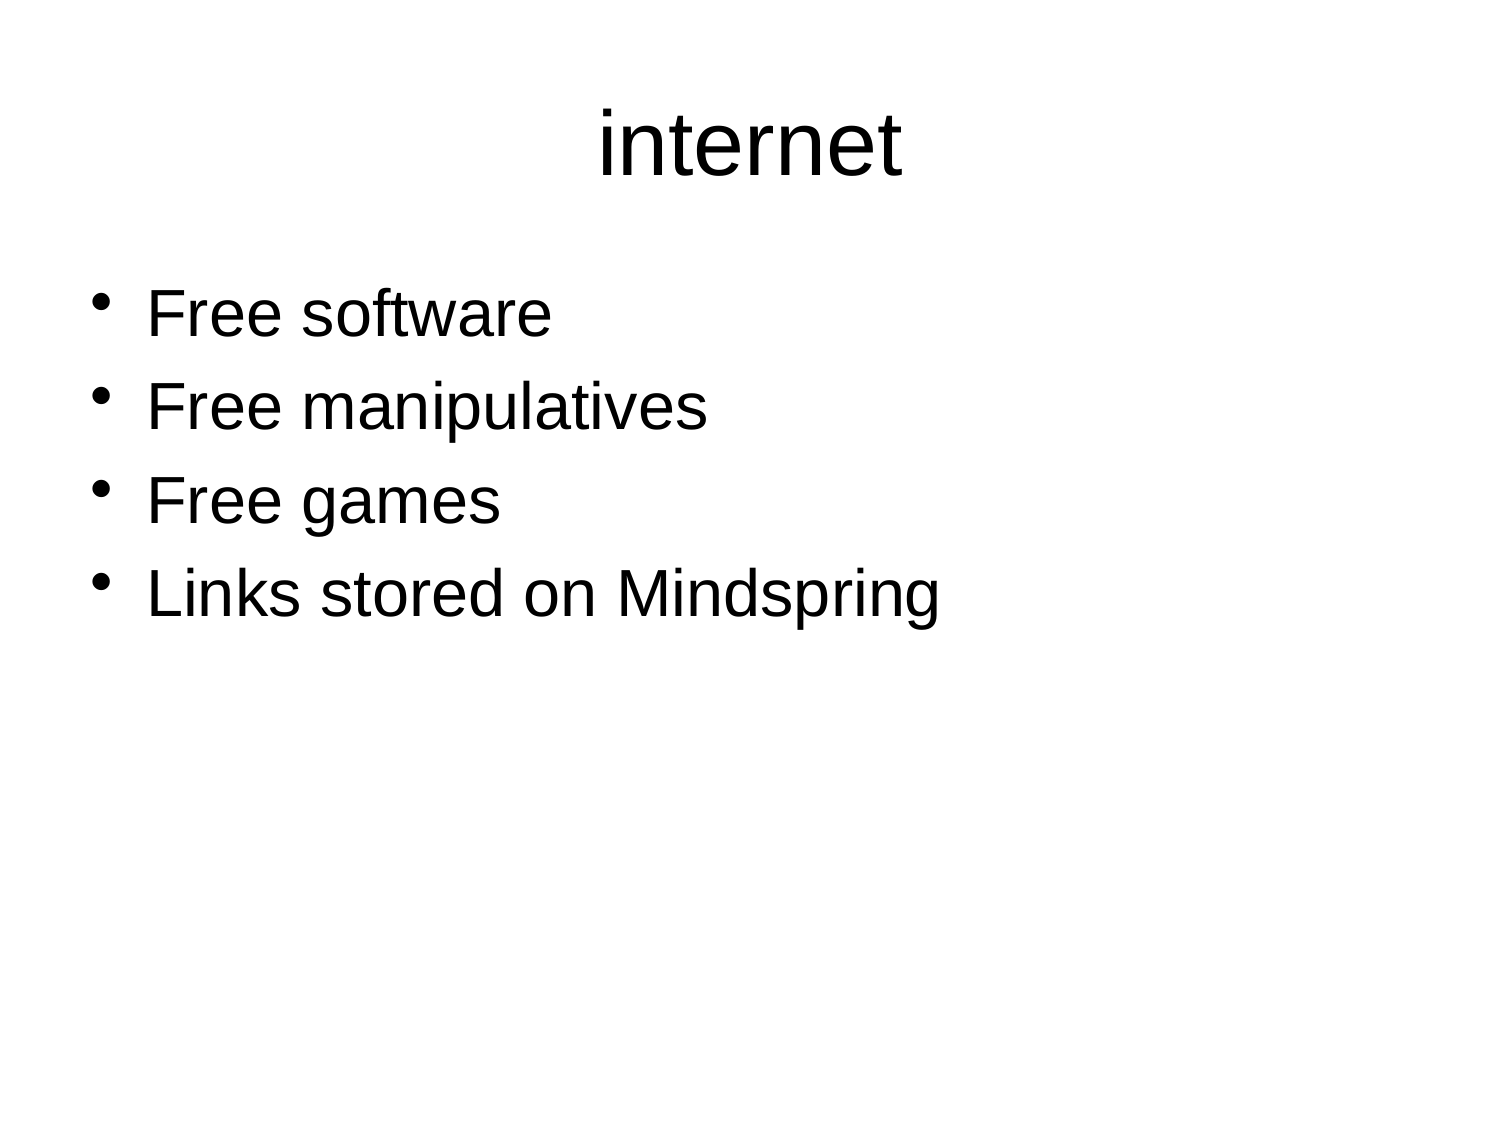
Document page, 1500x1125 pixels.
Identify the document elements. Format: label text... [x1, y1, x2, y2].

title internet [74, 44, 1426, 233]
list Free software Free manipulatives Free games Links stored on Mindspring [74, 262, 1426, 1006]
